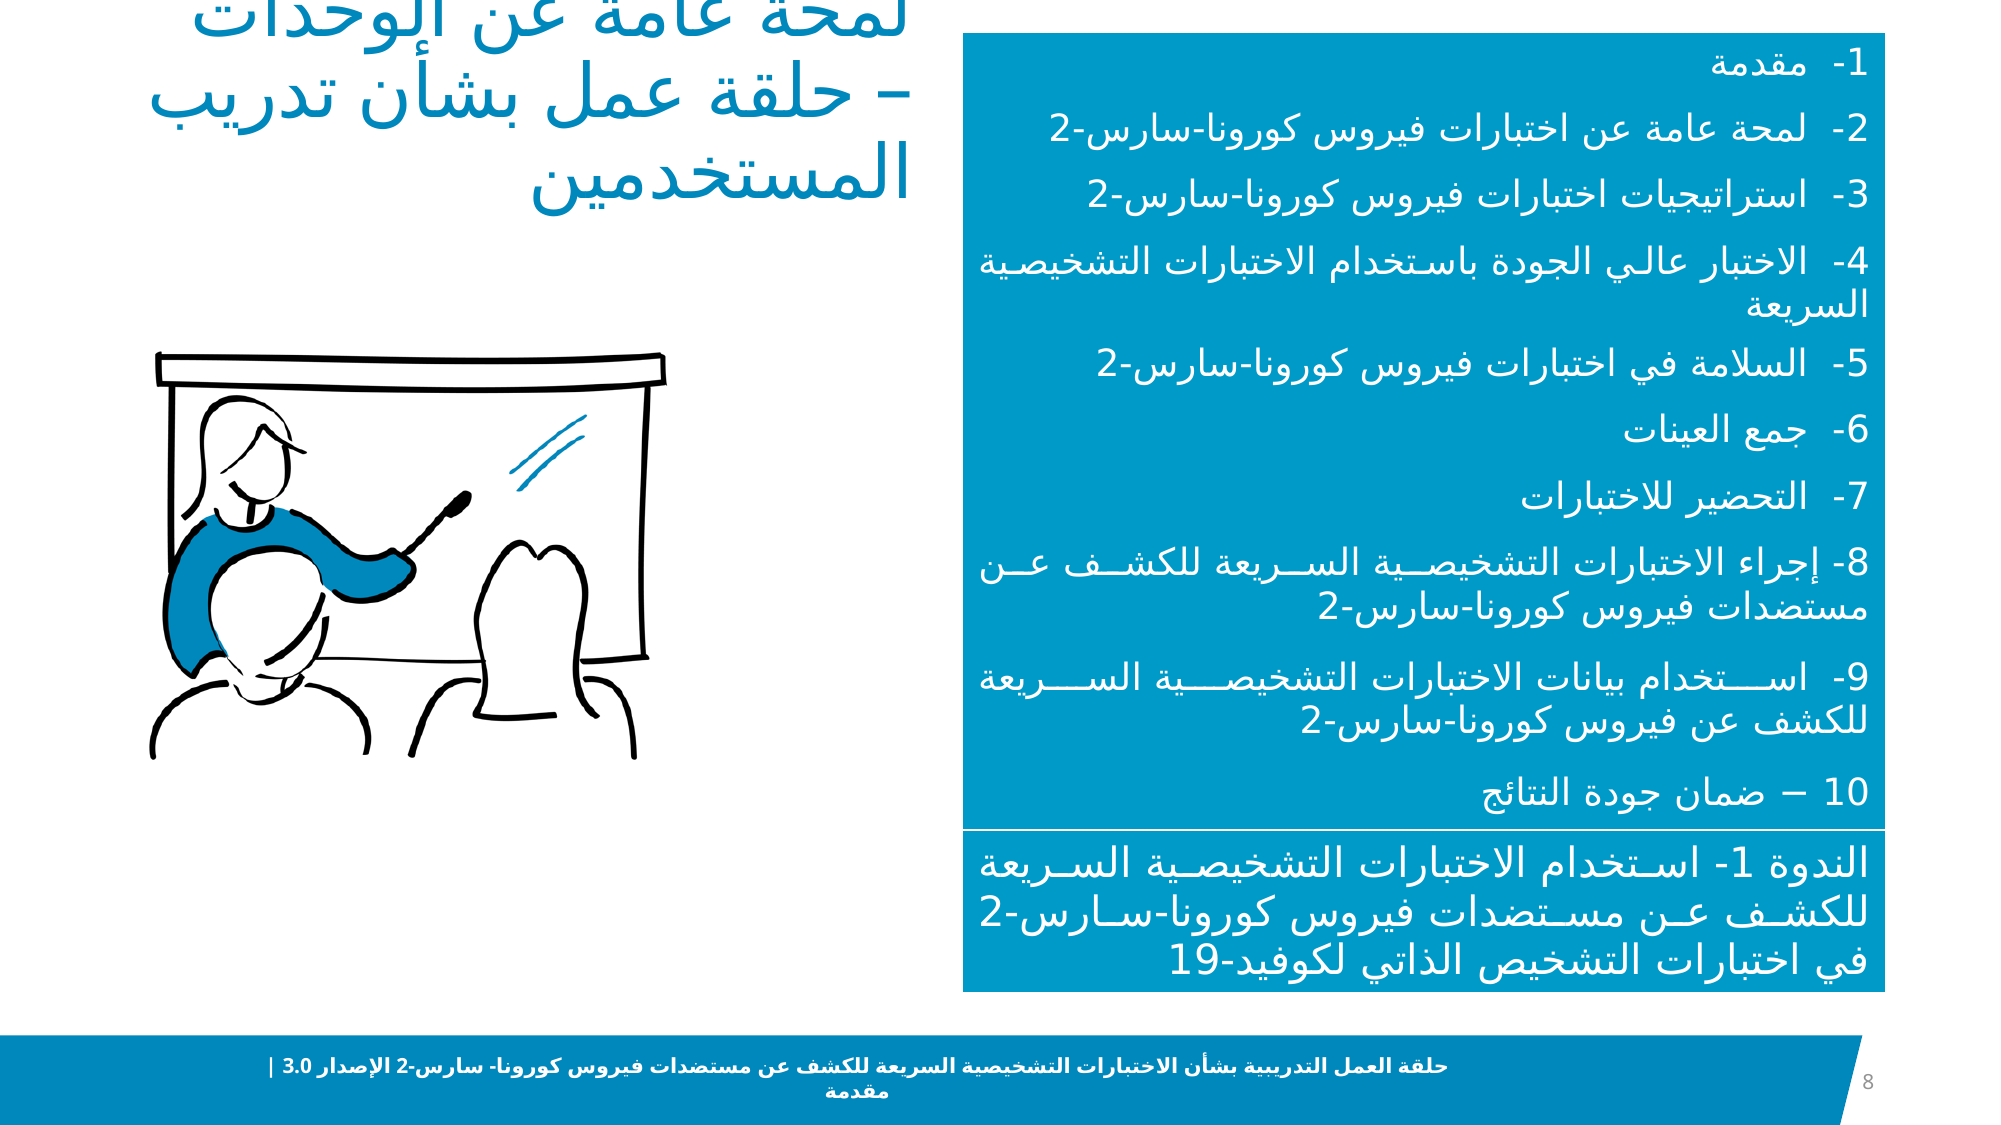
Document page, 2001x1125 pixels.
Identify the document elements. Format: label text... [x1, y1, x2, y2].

table_header 1- مقدمة [963, 33, 1885, 99]
table_header الندوة 1- استخدام الاختبارات التشخيصية السريعة للكشف عن مستضدات فيروس كورونا-سارس-2 في اختبارات التشخيص الذاتي لكوفيد-19 [963, 831, 1885, 992]
table_cell 2- لمحة عامة عن اختبارات فيروس كورونا-سارس-2 [963, 99, 1885, 166]
table_cell 10 − ضمان جودة النتائج [963, 763, 1885, 829]
table_cell 8- إجراء الاختبارات التشخيصية السريعة للكشف عن مستضدات فيروس كورونا-سارس-2 [963, 534, 1885, 648]
table_cell 6- جمع العينات [963, 401, 1885, 467]
table_cell 9- استخدام بيانات الاختبارات التشخيصية السريعة للكشف عن فيروس كورونا-سارس-2 [963, 648, 1885, 763]
title لمحة عامة عن الوحدات – حلقة عمل بشأن تدريب المستخدمين [137, 59, 913, 215]
table_cell 3- استراتيجيات اختبارات فيروس كورونا-سارس-2 [963, 166, 1885, 232]
table_cell 4- الاختبار عالي الجودة باستخدام الاختبارات التشخيصية السريعة [963, 232, 1885, 334]
table_cell 7- التحضير للاختبارات [963, 467, 1885, 534]
footer حلقة العمل التدريبية بشأن الاختبارات التشخيصية السريعة للكشف عن مستضدات فيروس كورونا- سارس-2 الإصدار 3.0 | مقدمة [257, 1037, 1458, 1120]
table_cell 5- السلامة في اختبارات فيروس كورونا-سارس-2 [963, 334, 1885, 401]
picture [115, 307, 726, 783]
slide_number 8 [1862, 1035, 1947, 1125]
